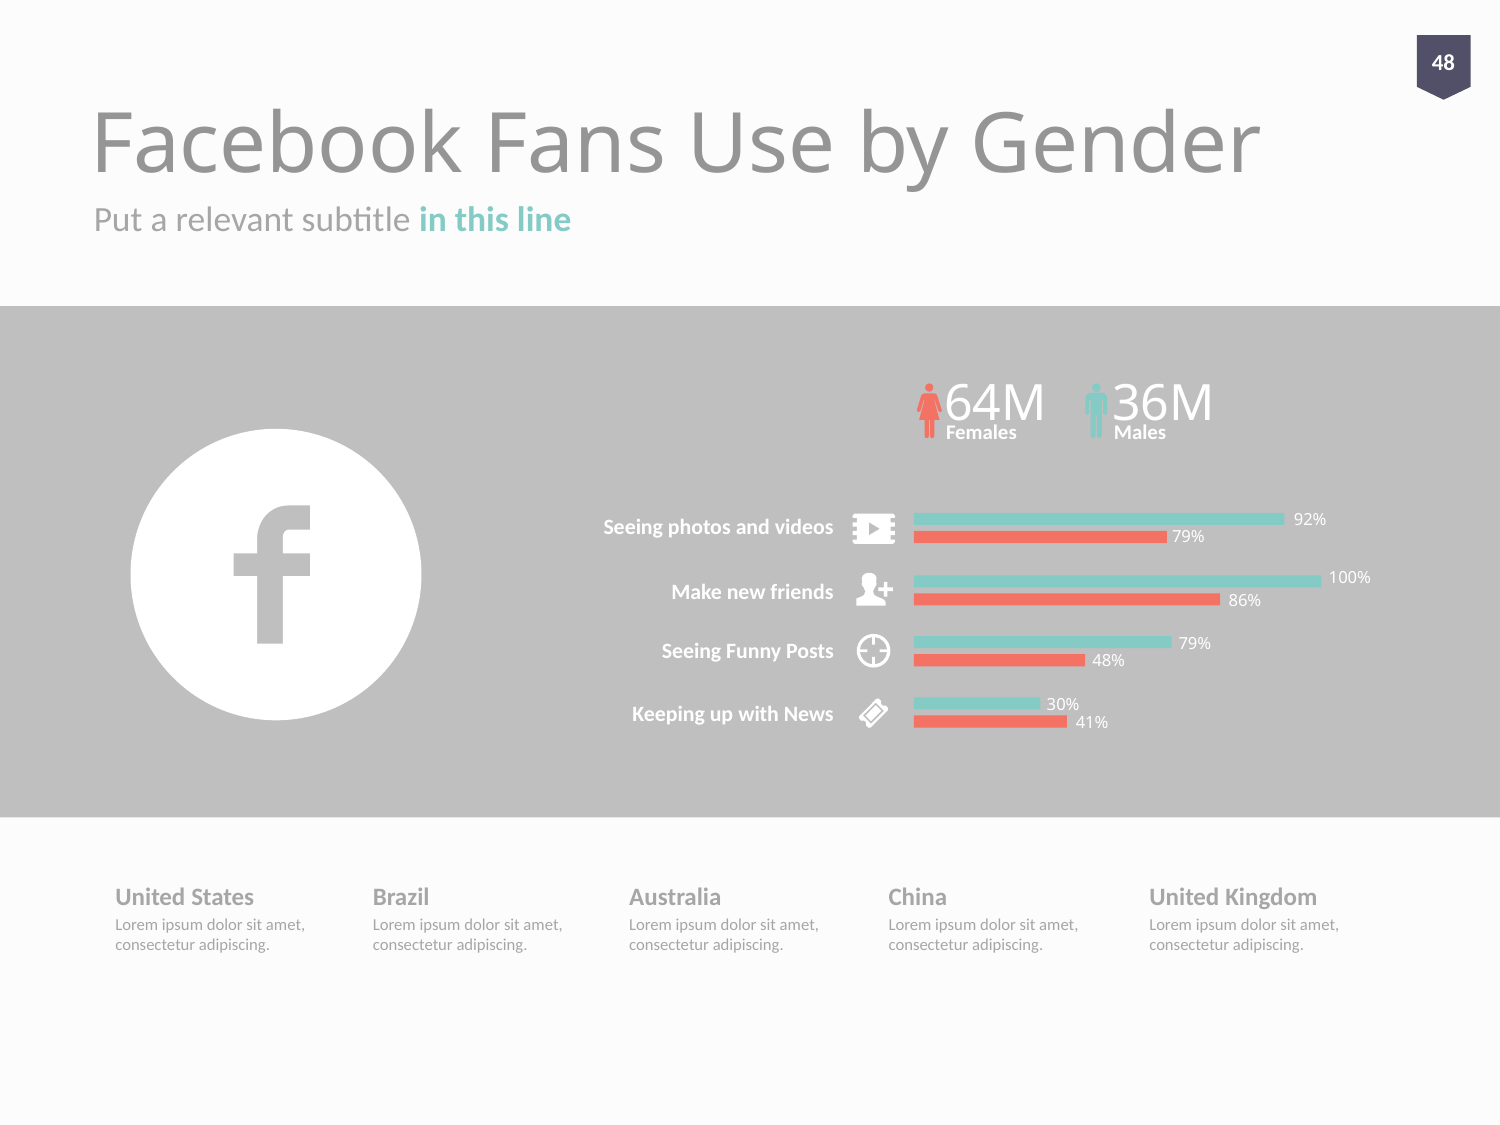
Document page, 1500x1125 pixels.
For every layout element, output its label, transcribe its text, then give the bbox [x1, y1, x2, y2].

text_box 100% [1313, 559, 1388, 587]
text_box China Lorem ipsum dolor sit amet, consectetur adipiscing. [873, 872, 1102, 994]
text_box [130, 428, 422, 721]
text_box Put a relevant subtitle in this line [78, 177, 1429, 257]
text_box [517, 686, 1136, 732]
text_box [517, 569, 1322, 610]
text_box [517, 501, 1354, 546]
text_box 48 [1414, 33, 1473, 102]
text_box United Kingdom Lorem ipsum dolor sit amet, consectetur adipiscing. [1134, 872, 1364, 994]
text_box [916, 362, 1234, 451]
text_box [0, 304, 1500, 820]
title Facebook Fans Use by Gender [75, 45, 1425, 233]
text_box United States Lorem ipsum dolor sit amet, consectetur adipiscing. [100, 872, 326, 994]
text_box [517, 625, 1238, 670]
text_box Brazil Lorem ipsum dolor sit amet, consectetur adipiscing. [357, 872, 582, 994]
text_box Australia Lorem ipsum dolor sit amet, consectetur adipiscing. [614, 872, 841, 994]
